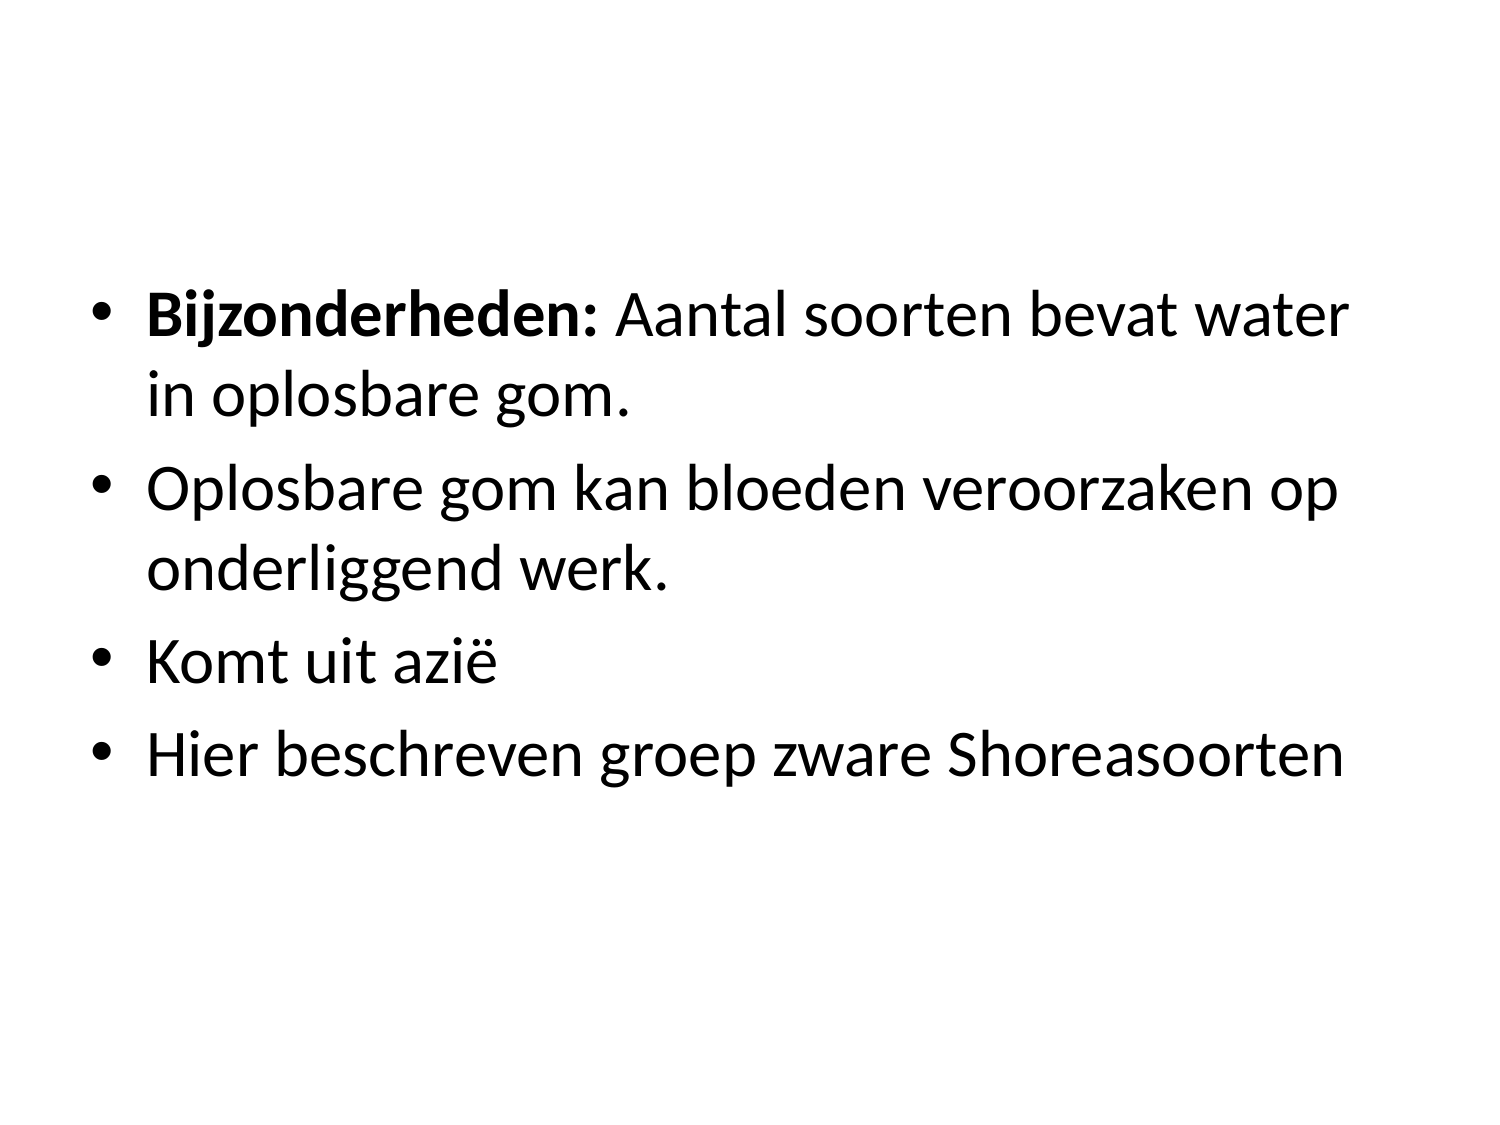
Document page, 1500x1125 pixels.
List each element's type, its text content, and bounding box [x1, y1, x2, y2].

list Bijzonderheden: Aantal soorten bevat water in oplosbare gom. Oplosbare gom kan bloeden veroorzaken op onderliggend werk. Komt uit azië Hier beschreven groep zware Shoreasoorten [75, 262, 1425, 1005]
